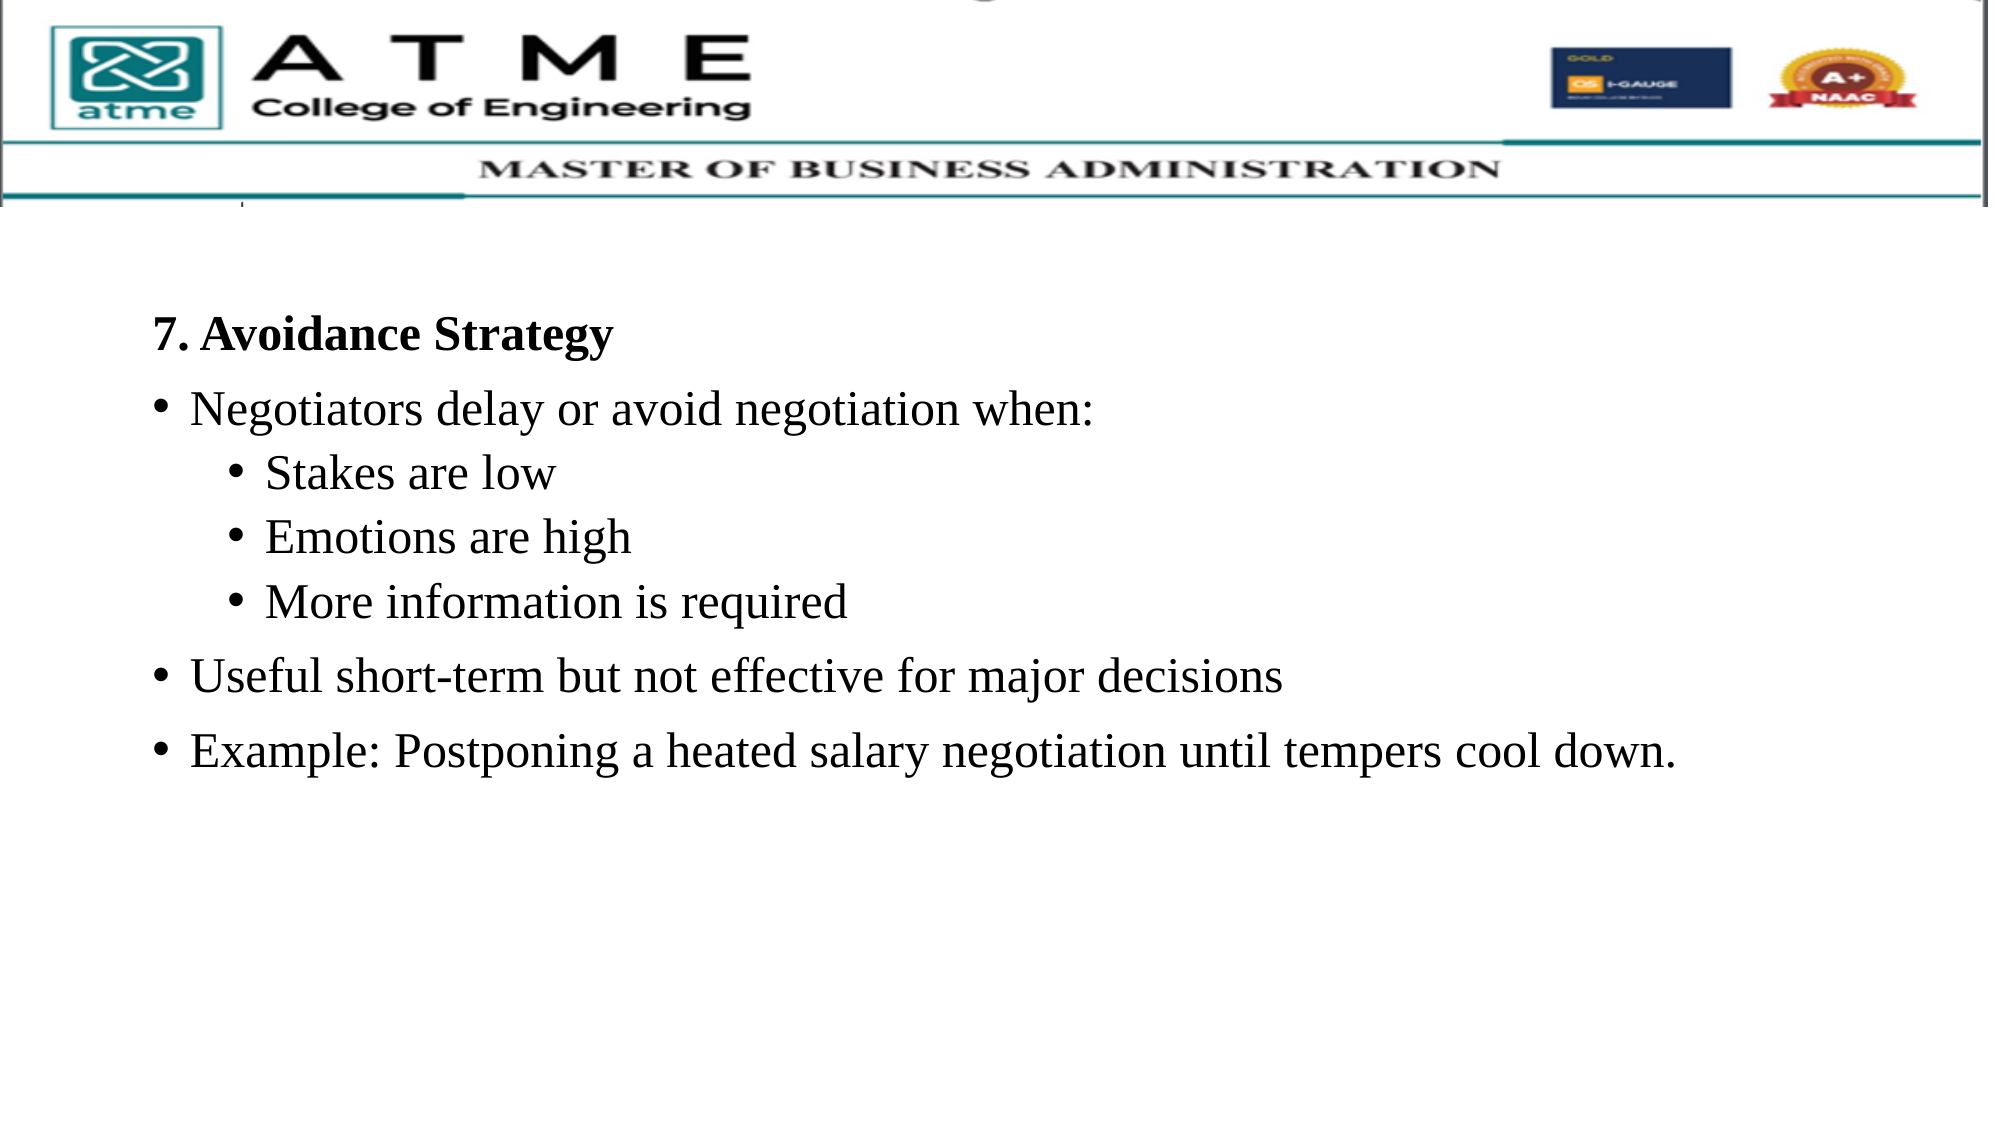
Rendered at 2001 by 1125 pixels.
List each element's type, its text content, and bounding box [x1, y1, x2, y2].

list 7. Avoidance Strategy Negotiators delay or avoid negotiation when: Stakes are low Emotions are high More information is required Useful short-term but not effective for major decisions Example: Postponing a heated salary negotiation until tempers cool down. [137, 299, 1863, 1014]
picture [0, 0, 1988, 207]
